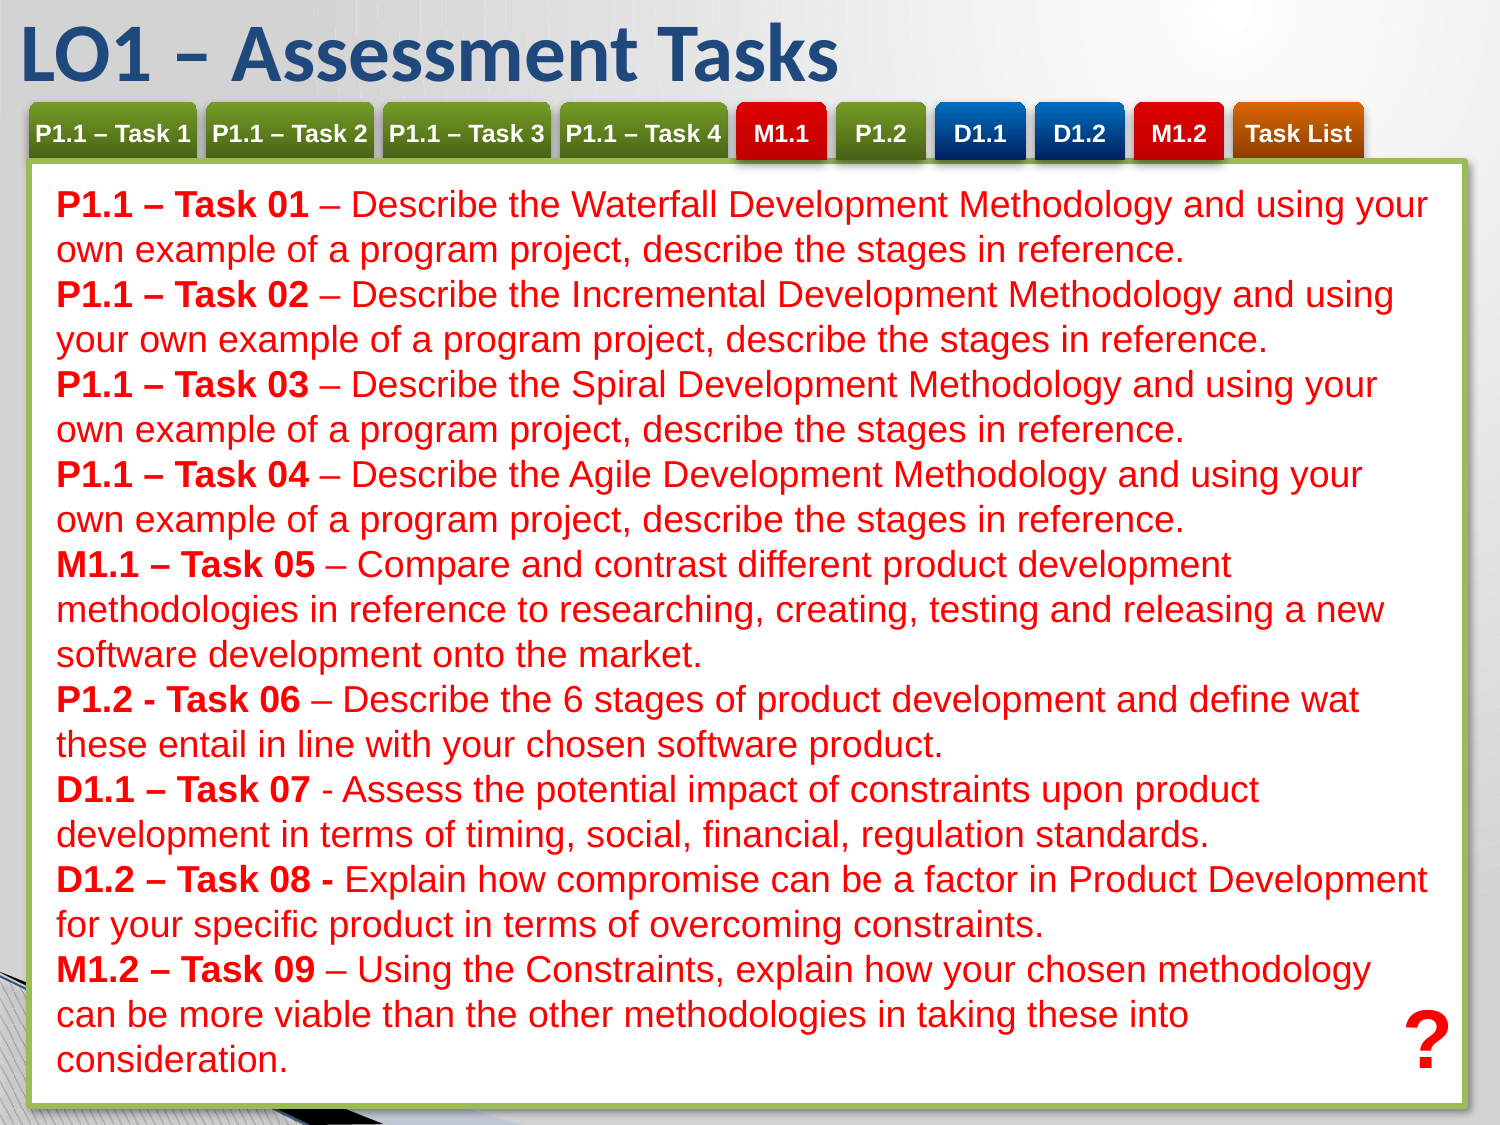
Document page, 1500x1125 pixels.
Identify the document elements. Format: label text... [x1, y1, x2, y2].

text_box ? [1387, 977, 1447, 1093]
picture [281, 1114, 303, 1125]
text_box LO1 – Assessment Tasks [5, 7, 1459, 90]
text_box P1.1 – Task 01 – Describe the Waterfall Development Methodology and using your own example of a program project, describe the stages in reference. P1.1 – Task 02 – Describe the Incremental Development Methodology and using your own example of a program project, describe the stages in reference. P1.1 – Task 03 – Describe the Spiral Development Methodology and using your own example of a program project, describe the stages in reference. P1.1 – Task 04 – Describe the Agile Development Methodology and using your own example of a program project, describe the stages in reference. M1.1 – Task 05 – Compare and contrast different product development methodologies in reference to researching, creating, testing and releasing a new software development onto the market. P1.2 - Task 06 – Describe the 6 stages of product development and define wat these entail in line with your chosen software product. D1.1 – Task 07 - Assess the potential impact of constraints upon product development in terms of timing, social, financial, regulation standards. D1.2 – Task 08 - Explain how compromise can be a factor in Product Development for your specific product in terms of overcoming constraints. M1.2 – Task 09 – Using the Constraints, explain how your chosen methodology can be more viable than the other methodologies in taking these into consideration. [41, 172, 1448, 1088]
